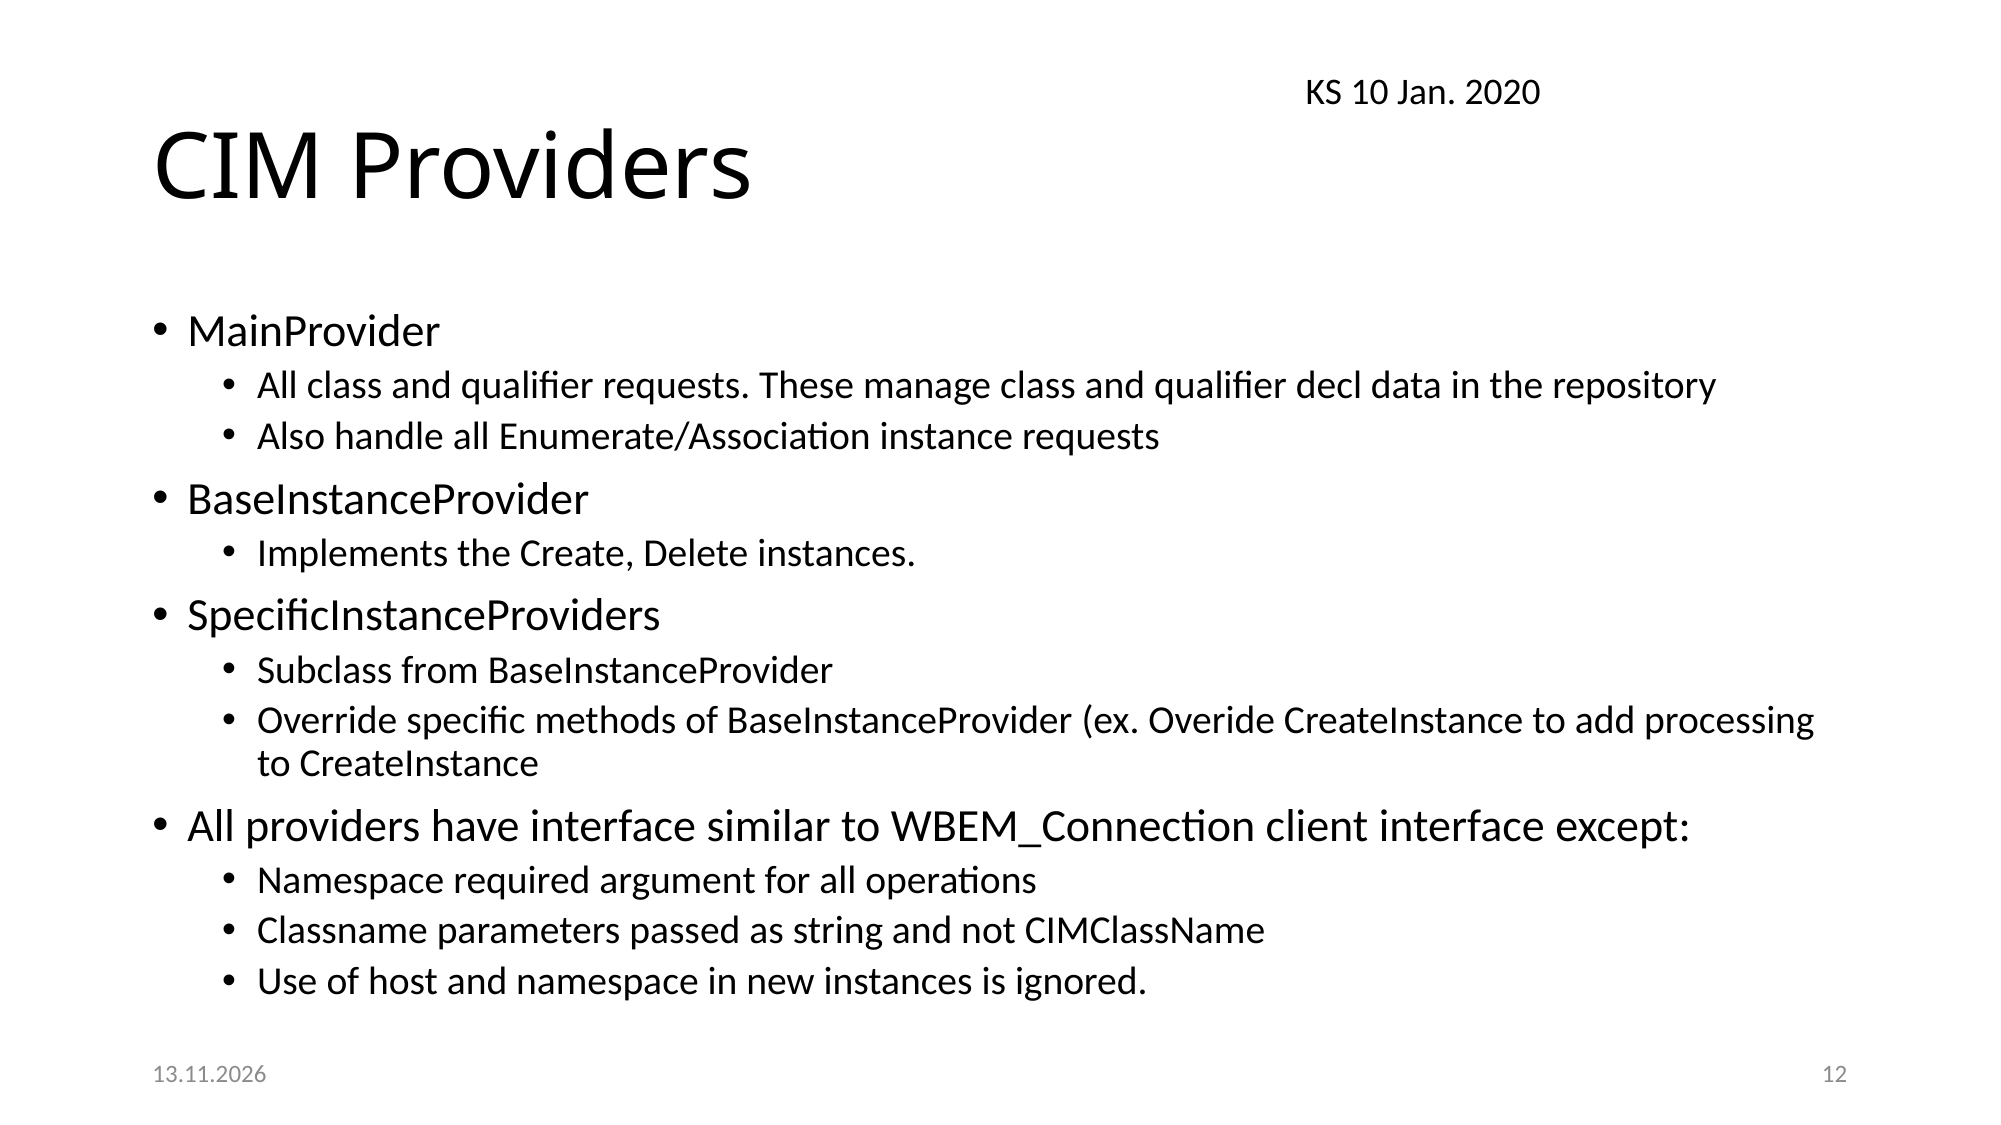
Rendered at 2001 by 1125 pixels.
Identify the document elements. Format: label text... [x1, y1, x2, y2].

title CIM Providers [137, 59, 1863, 278]
text_box KS 10 Jan. 2020 [1290, 59, 1725, 120]
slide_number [137, 1042, 588, 1103]
slide_number 12 [1412, 1042, 1863, 1103]
list MainProvider All class and qualifier requests. These manage class and qualifier decl data in the repository Also handle all Enumerate/Association instance requests BaseInstanceProvider Implements the Create, Delete instances. SpecificInstanceProviders Subclass from BaseInstanceProvider Override specific methods of BaseInstanceProvider (ex. Overide CreateInstance to add processing to CreateInstance All providers have interface similar to WBEM_Connection client interface except: Namespace required argument for all operations Classname parameters passed as string and not CIMClassName Use of host and namespace in new instances is ignored. [137, 299, 1863, 1014]
